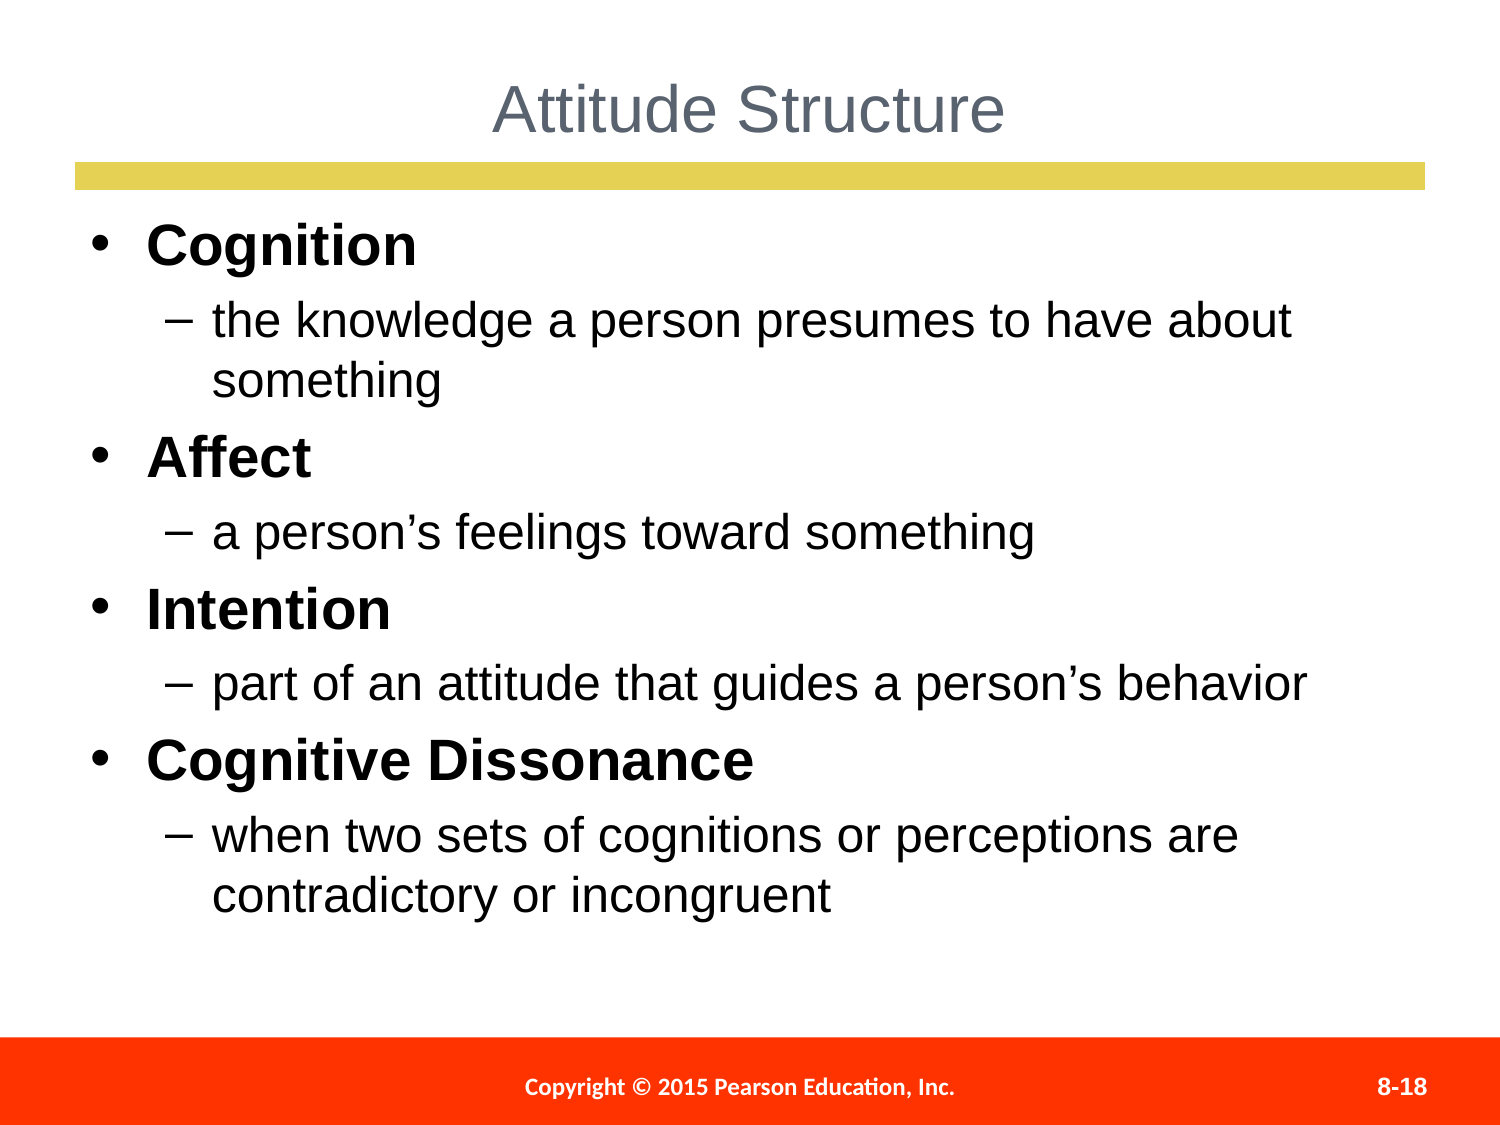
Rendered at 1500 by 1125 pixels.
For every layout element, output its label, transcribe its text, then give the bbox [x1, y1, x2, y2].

title Attitude Structure [74, 12, 1426, 199]
list Cognition the knowledge a person presumes to have about something Affect a person’s feelings toward something Intention part of an attitude that guides a person’s behavior Cognitive Dissonance when two sets of cognitions or perceptions are contradictory or incongruent [74, 199, 1426, 1006]
